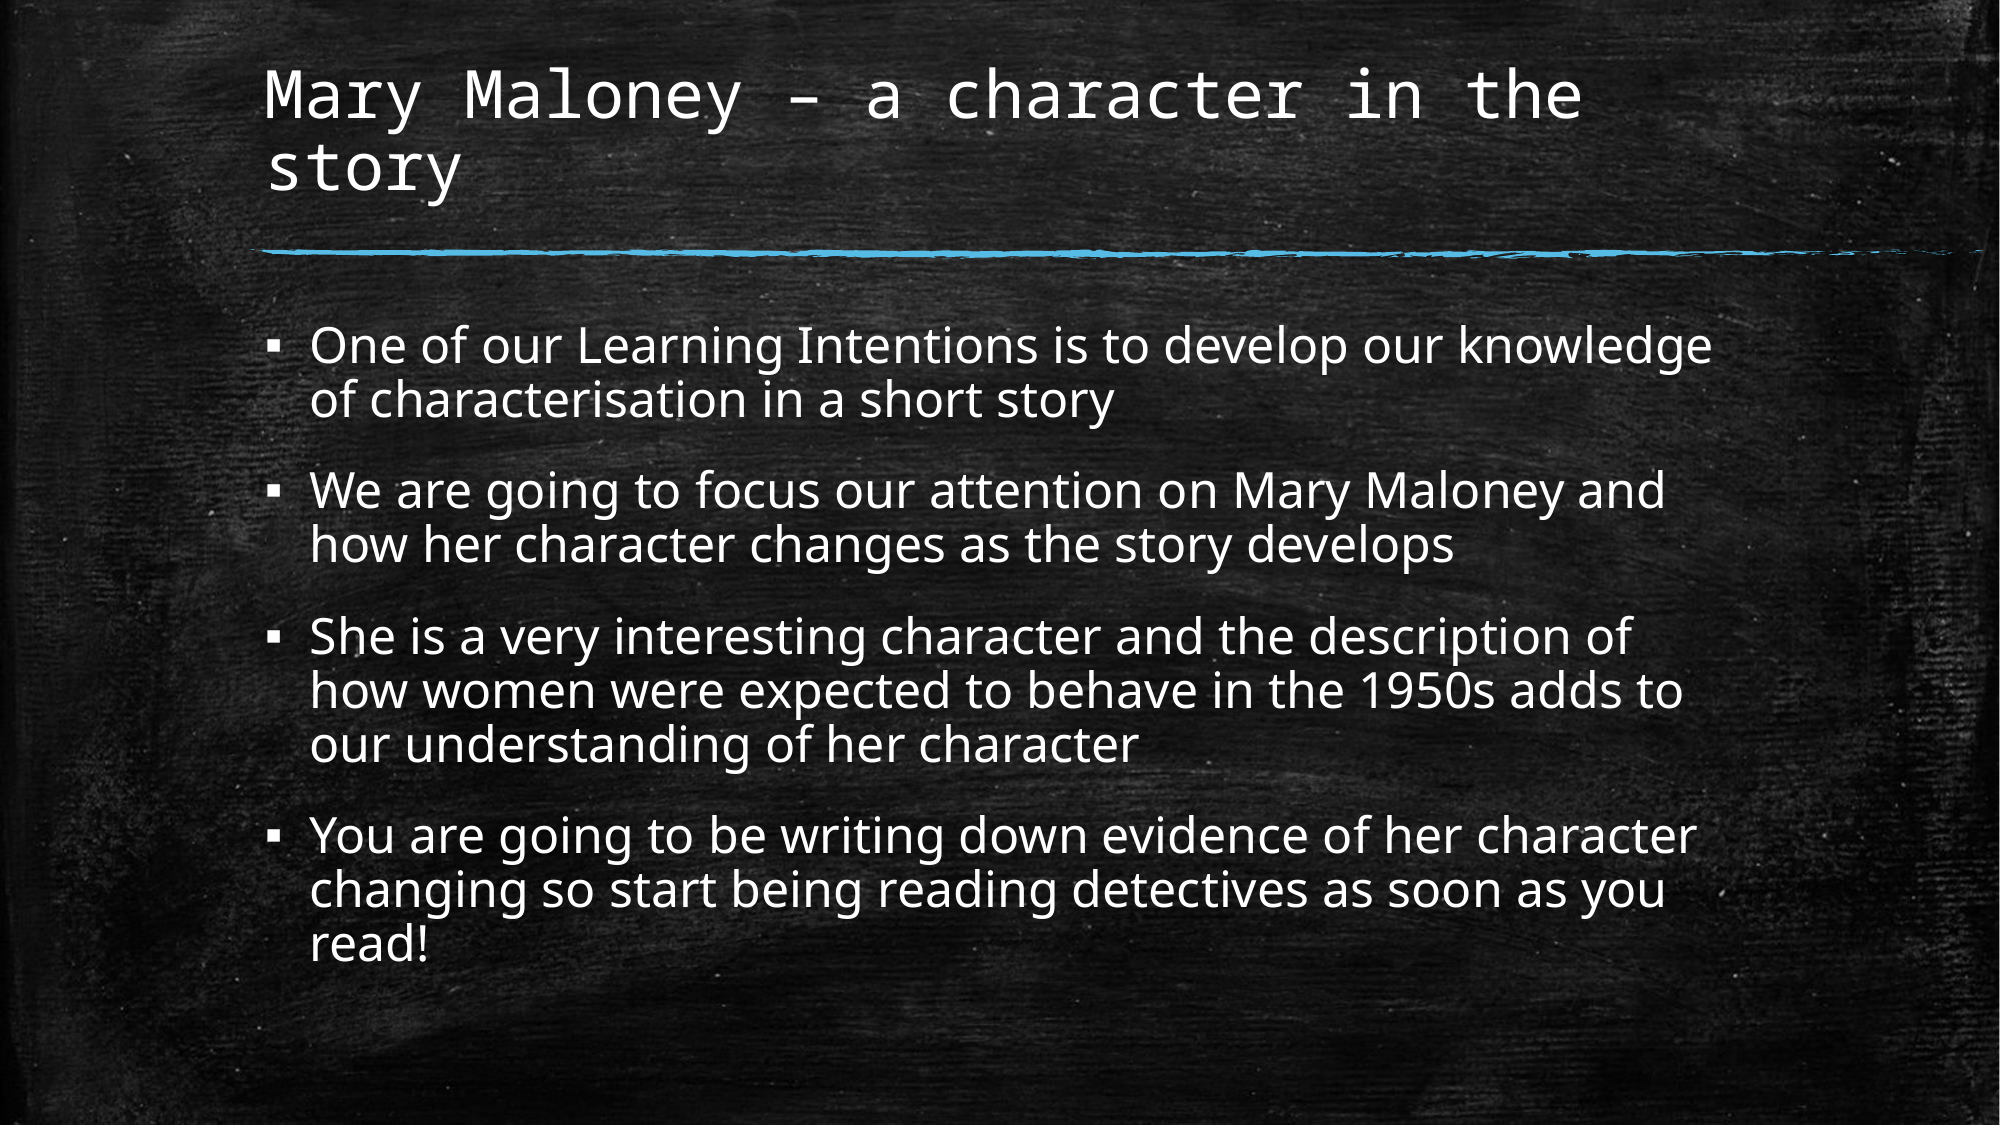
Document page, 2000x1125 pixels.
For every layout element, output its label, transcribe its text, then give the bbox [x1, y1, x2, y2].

list One of our Learning Intentions is to develop our knowledge of characterisation in a short story We are going to focus our attention on Mary Maloney and how her character changes as the story develops She is a very interesting character and the description of how women were expected to behave in the 1950s adds to our understanding of her character You are going to be writing down evidence of her character changing so start being reading detectives as soon as you read! [249, 312, 1750, 1013]
title Mary Maloney – a character in the story [249, 45, 1750, 213]
picture [0, 0, 2000, 1125]
